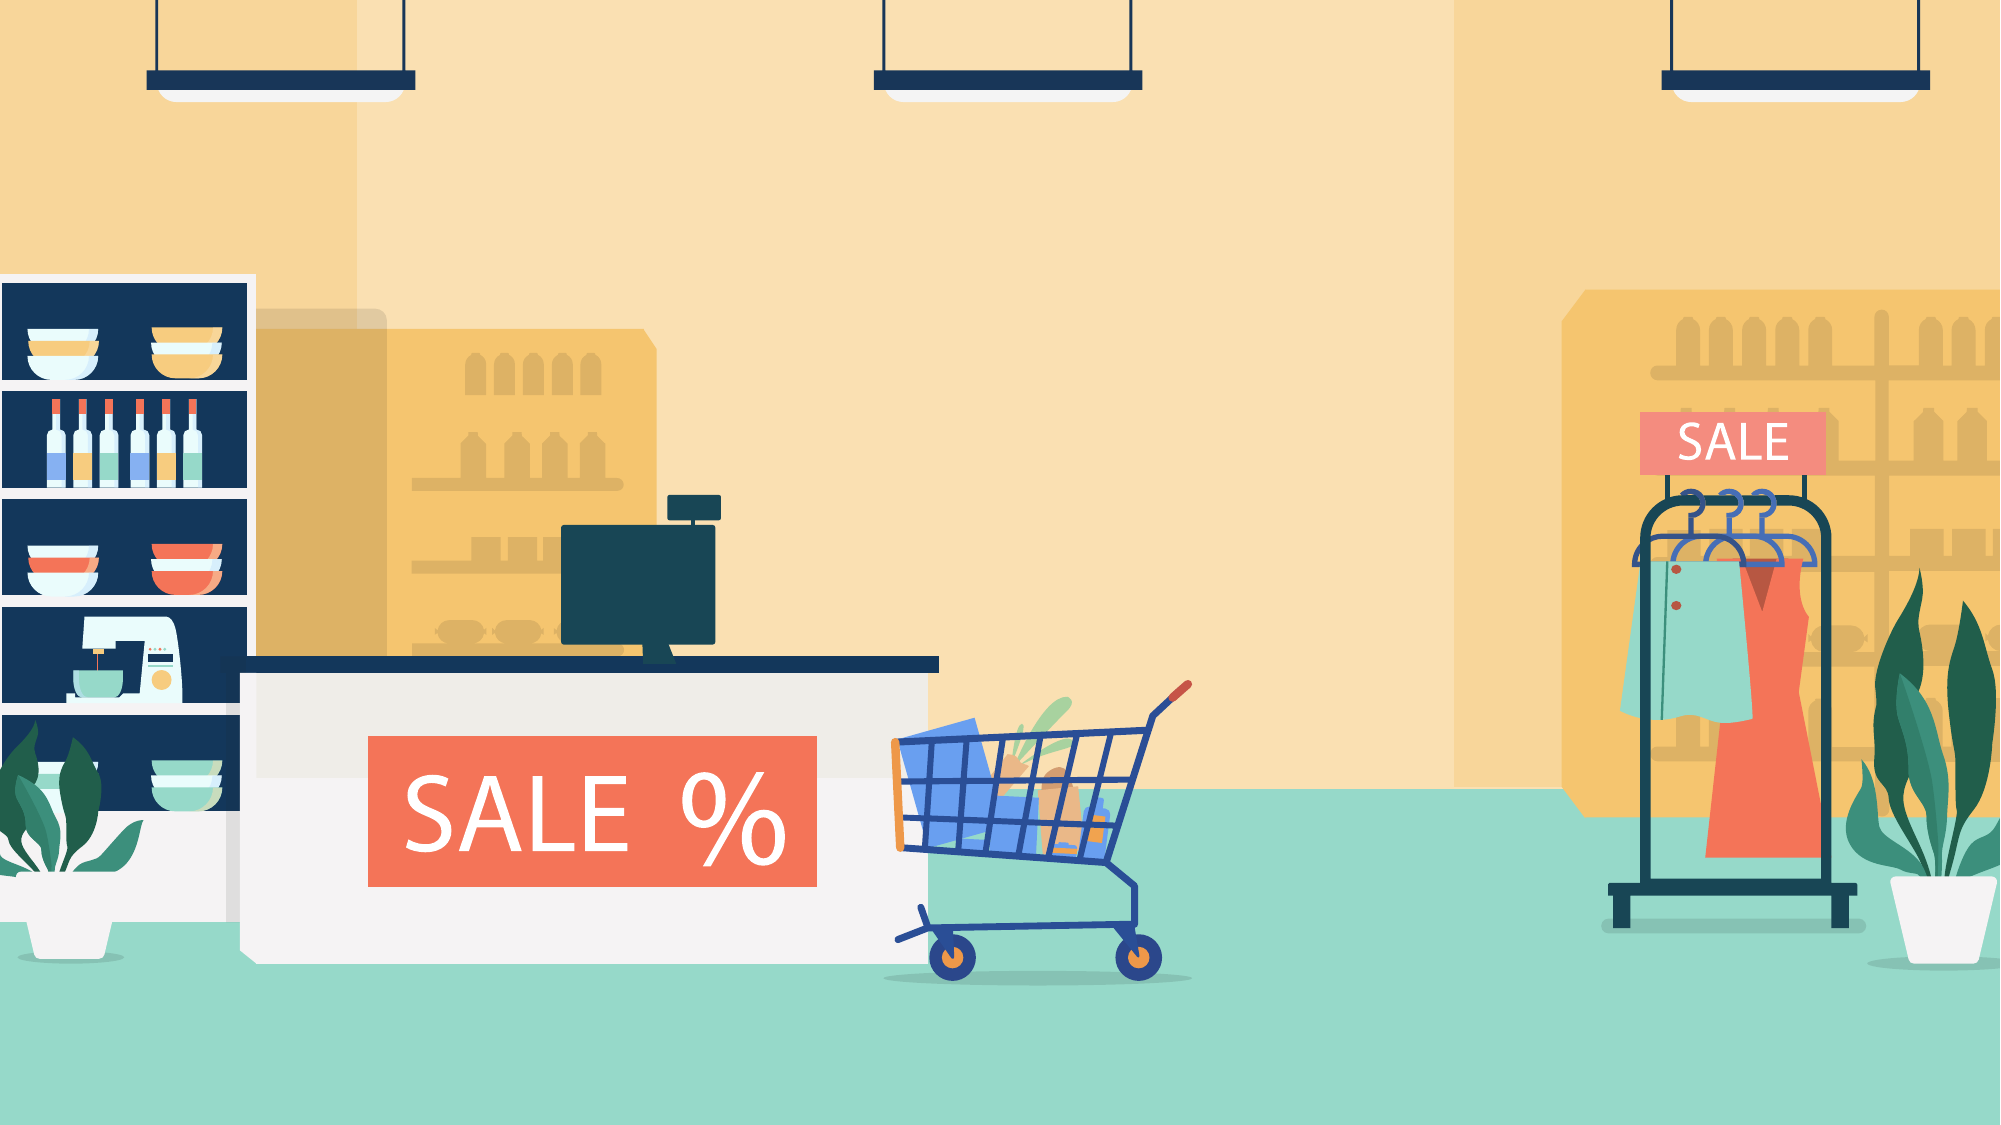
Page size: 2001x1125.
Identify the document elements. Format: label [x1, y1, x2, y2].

text_box [0, 788, 2000, 1125]
text_box [146, 0, 1931, 102]
text_box [257, 308, 657, 494]
text_box [1561, 289, 2000, 819]
text_box [1601, 411, 1867, 934]
text_box [0, 273, 257, 923]
text_box [1845, 567, 2000, 971]
text_box [883, 679, 1193, 986]
text_box [220, 494, 939, 964]
text_box [1454, 0, 2000, 788]
text_box [0, 0, 358, 308]
text_box [0, 719, 144, 964]
